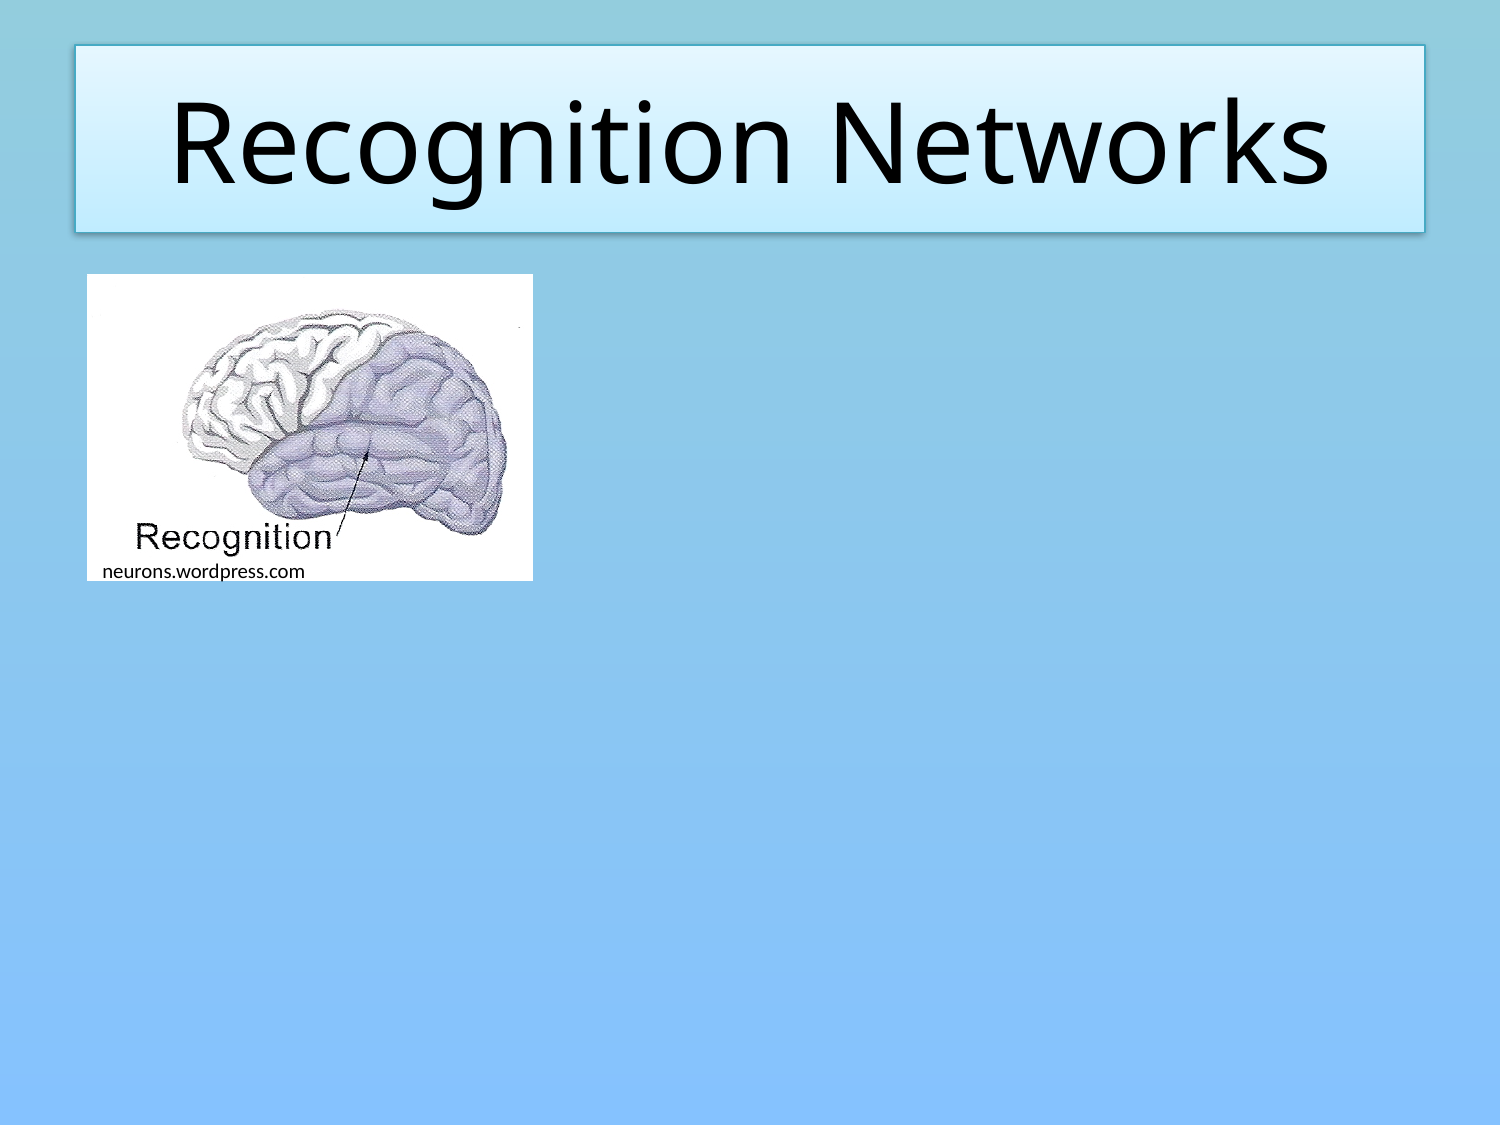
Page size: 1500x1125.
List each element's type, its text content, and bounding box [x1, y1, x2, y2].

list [87, 274, 534, 581]
title Recognition Networks [74, 44, 1426, 233]
